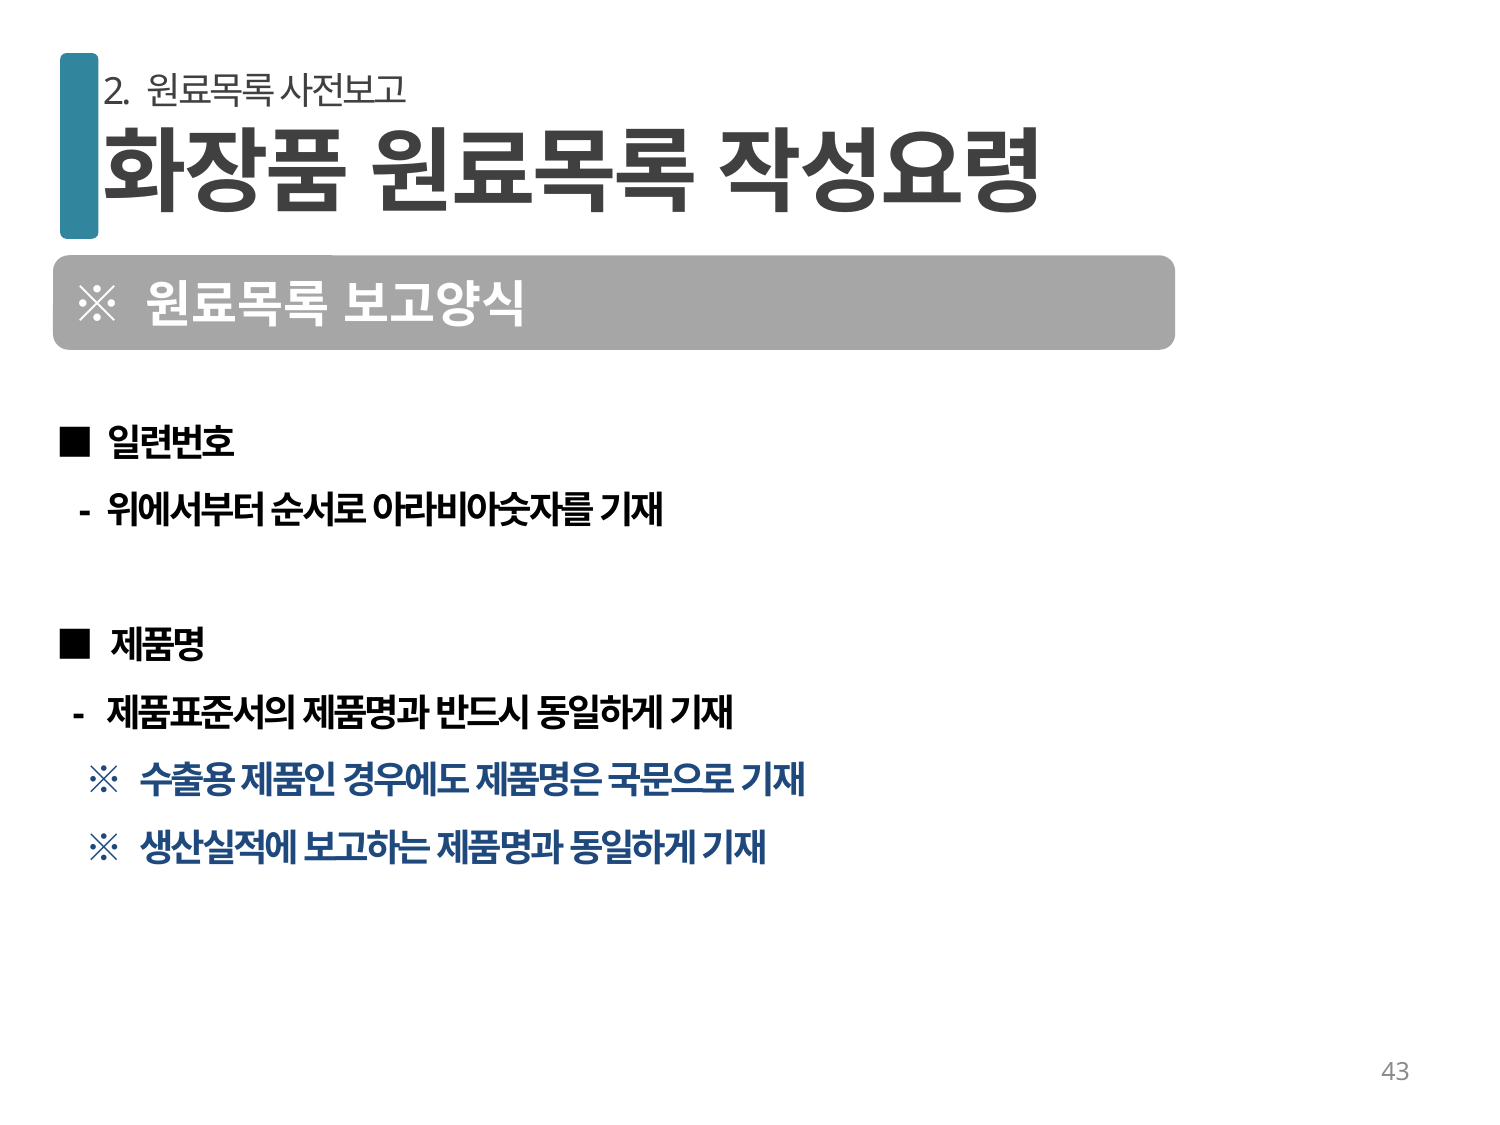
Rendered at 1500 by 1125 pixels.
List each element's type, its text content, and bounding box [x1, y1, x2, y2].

text_box ※ 원료목록 보고양식 [50, 253, 1178, 352]
text_box ■ 일련번호 - 위에서부터 순서로 아라비아숫자를 기재 ■ 제품명 - 제품표준서의 제품명과 반드시 동일하게 기재 ※ 수출용 제품인 경우에도 제품명은 국문으로 기재 ※ 생산실적에 보고하는 제품명과 동일하게 기재 [41, 388, 1483, 944]
slide_number 43 [1074, 1042, 1425, 1103]
text_box [58, 50, 101, 241]
text_box 2. 원료목록 사전보고 화장품 원료목록 작성요령 [88, 60, 1061, 230]
